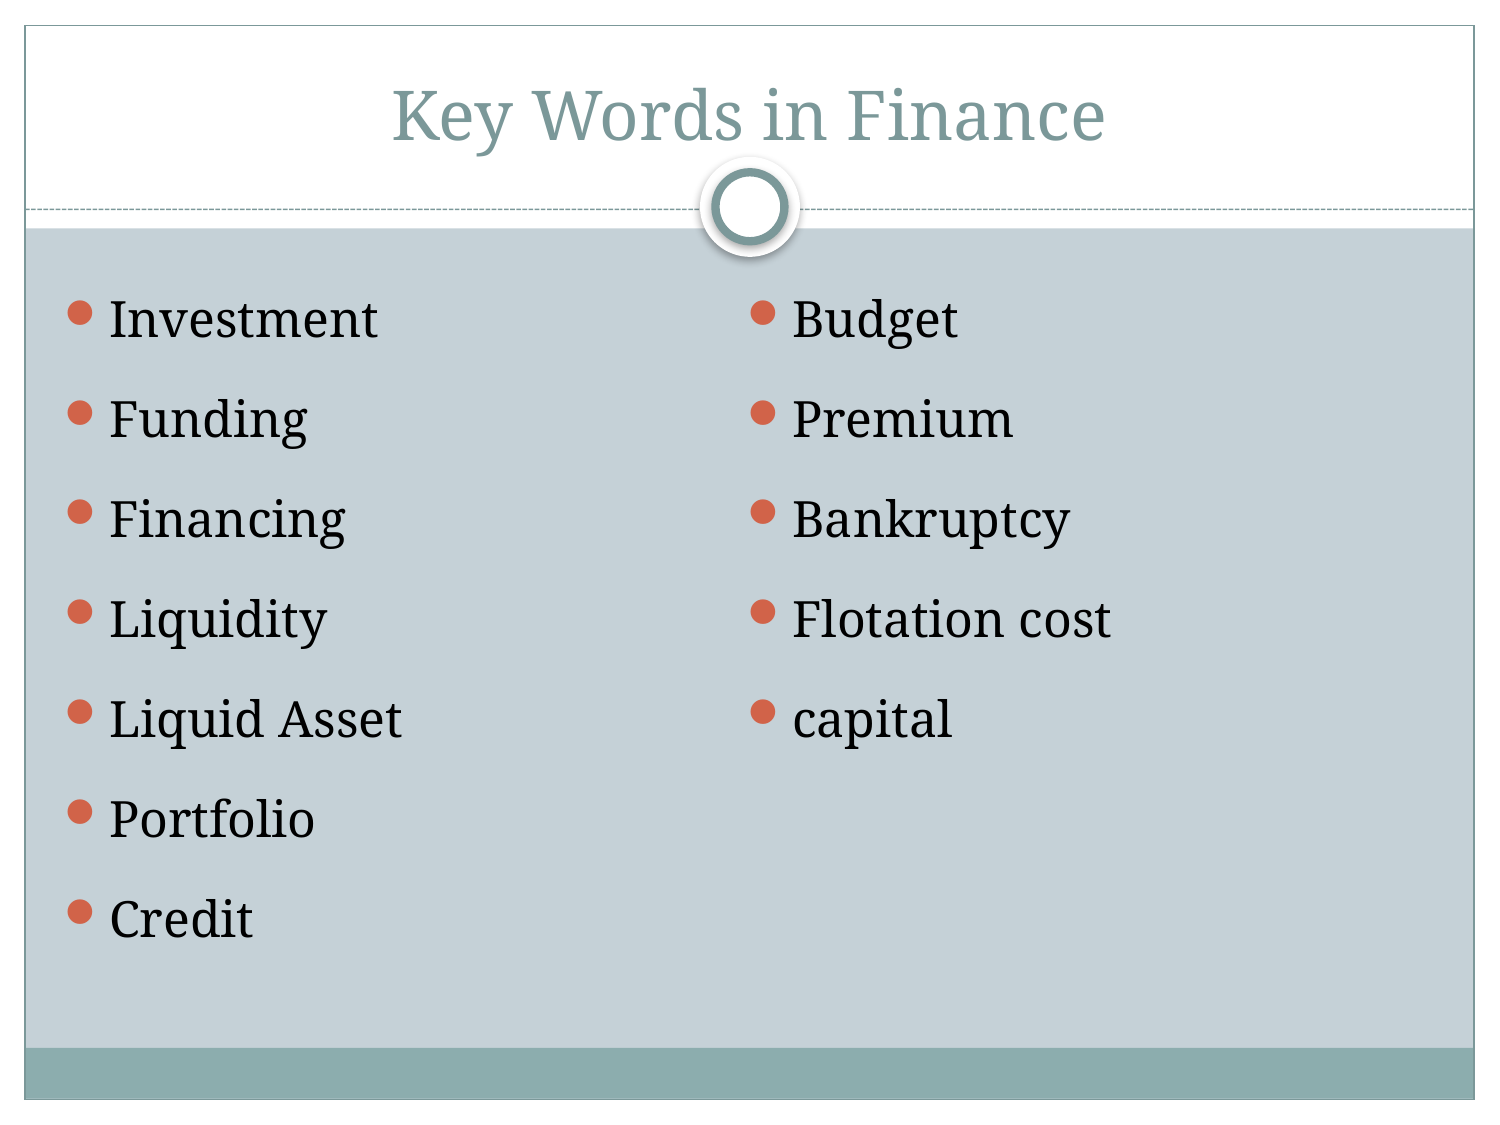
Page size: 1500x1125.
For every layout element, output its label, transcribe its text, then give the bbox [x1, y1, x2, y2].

title Key Words in Finance [49, 37, 1450, 162]
list Investment Funding Financing Liquidity Liquid Asset Portfolio Credit Budget Premium Bankruptcy Flotation cost capital [49, 250, 1445, 1038]
